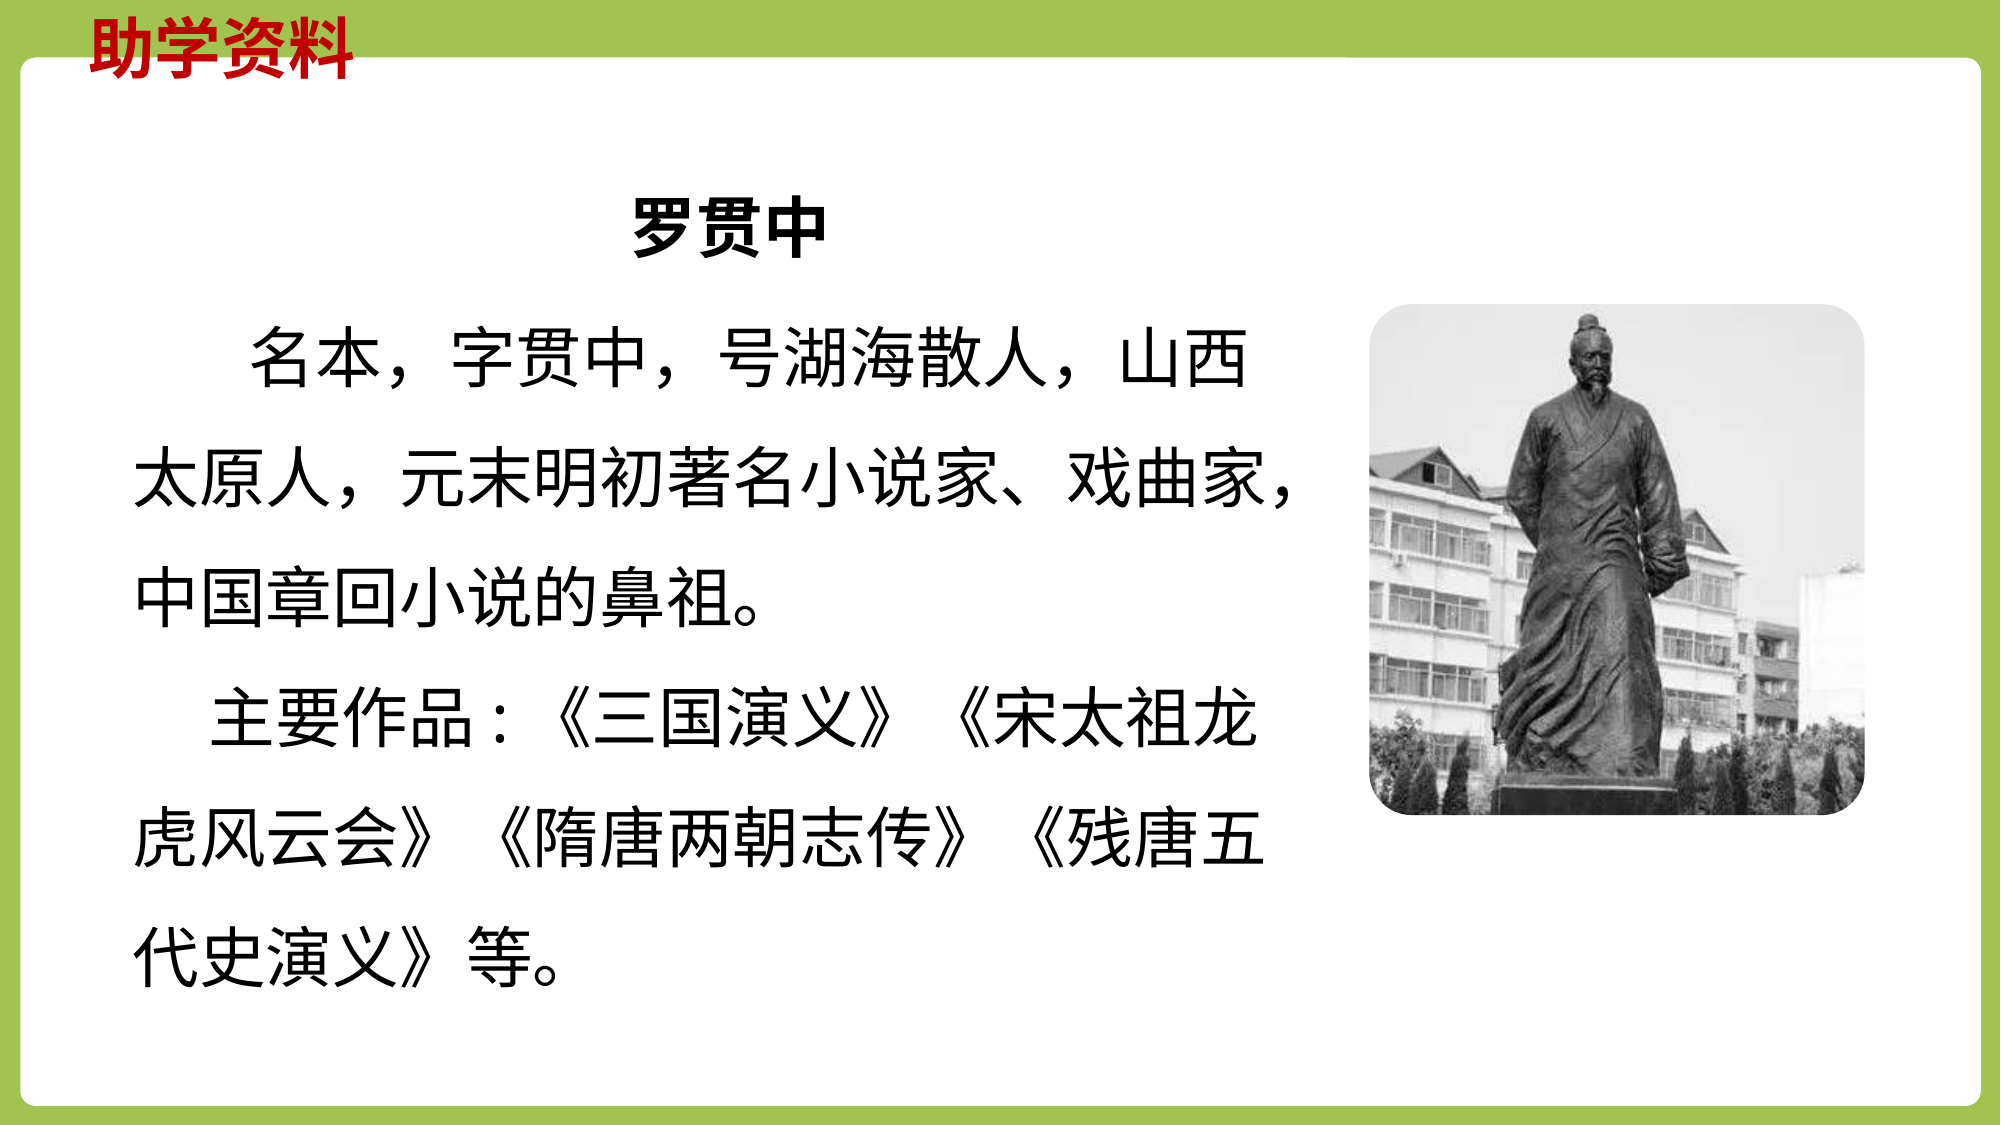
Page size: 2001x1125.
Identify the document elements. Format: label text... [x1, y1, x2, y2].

text_box 助学资料 [73, 0, 450, 95]
picture [1369, 304, 1865, 816]
text_box 罗贯中 [614, 177, 1105, 273]
text_box 名本，字贯中，号湖海散人，山西太原人，元末明初著名小说家、戏曲家，中国章回小说的鼻祖。 主要作品:《三国演义》《宋太祖龙虎风云会》《隋唐两朝志传》《残唐五代史演义》等。 [117, 268, 1329, 1004]
